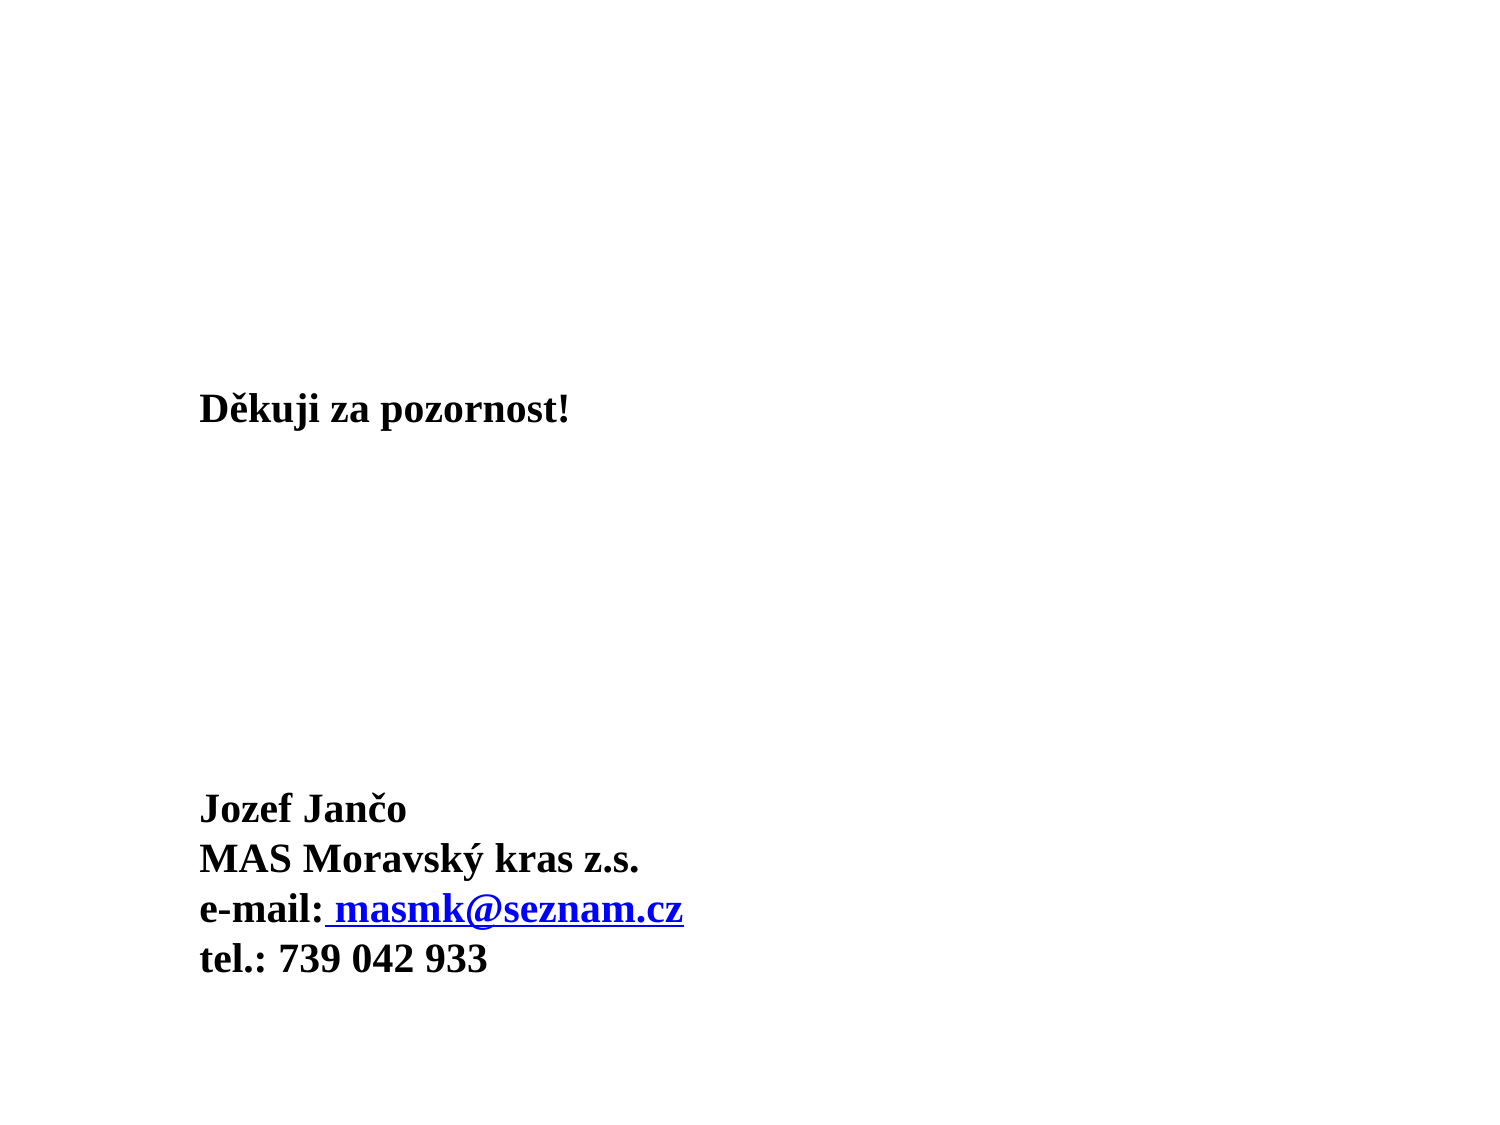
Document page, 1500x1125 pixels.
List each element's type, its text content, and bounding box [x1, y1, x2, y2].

text_box Děkuji za pozornost! Jozef Jančo MAS Moravský kras z.s. e-mail: masmk@seznam.cz tel.: 739 042 933 [184, 373, 699, 1039]
